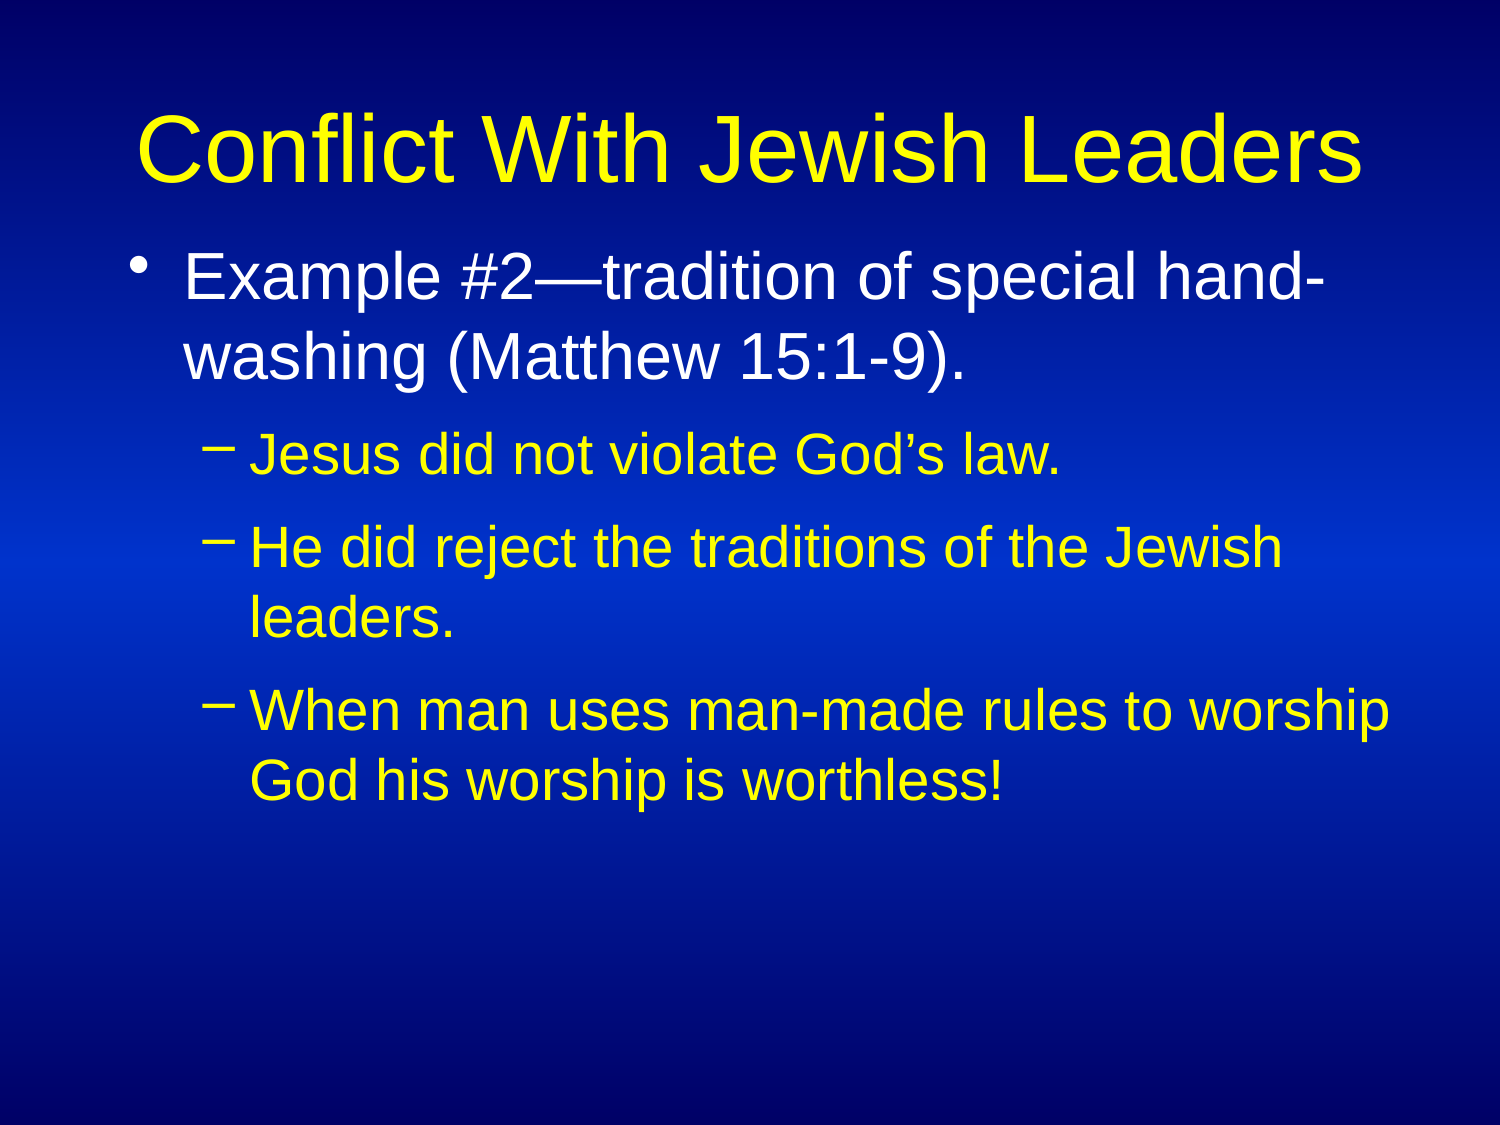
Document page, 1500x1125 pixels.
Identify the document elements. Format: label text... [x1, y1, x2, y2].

list Example #2—tradition of special hand-washing (Matthew 15:1-9). Jesus did not violate God’s law. He did reject the traditions of the Jewish leaders. When man uses man-made rules to worship God his worship is worthless! [112, 224, 1463, 1025]
title Conflict With Jewish Leaders [37, 50, 1463, 238]
